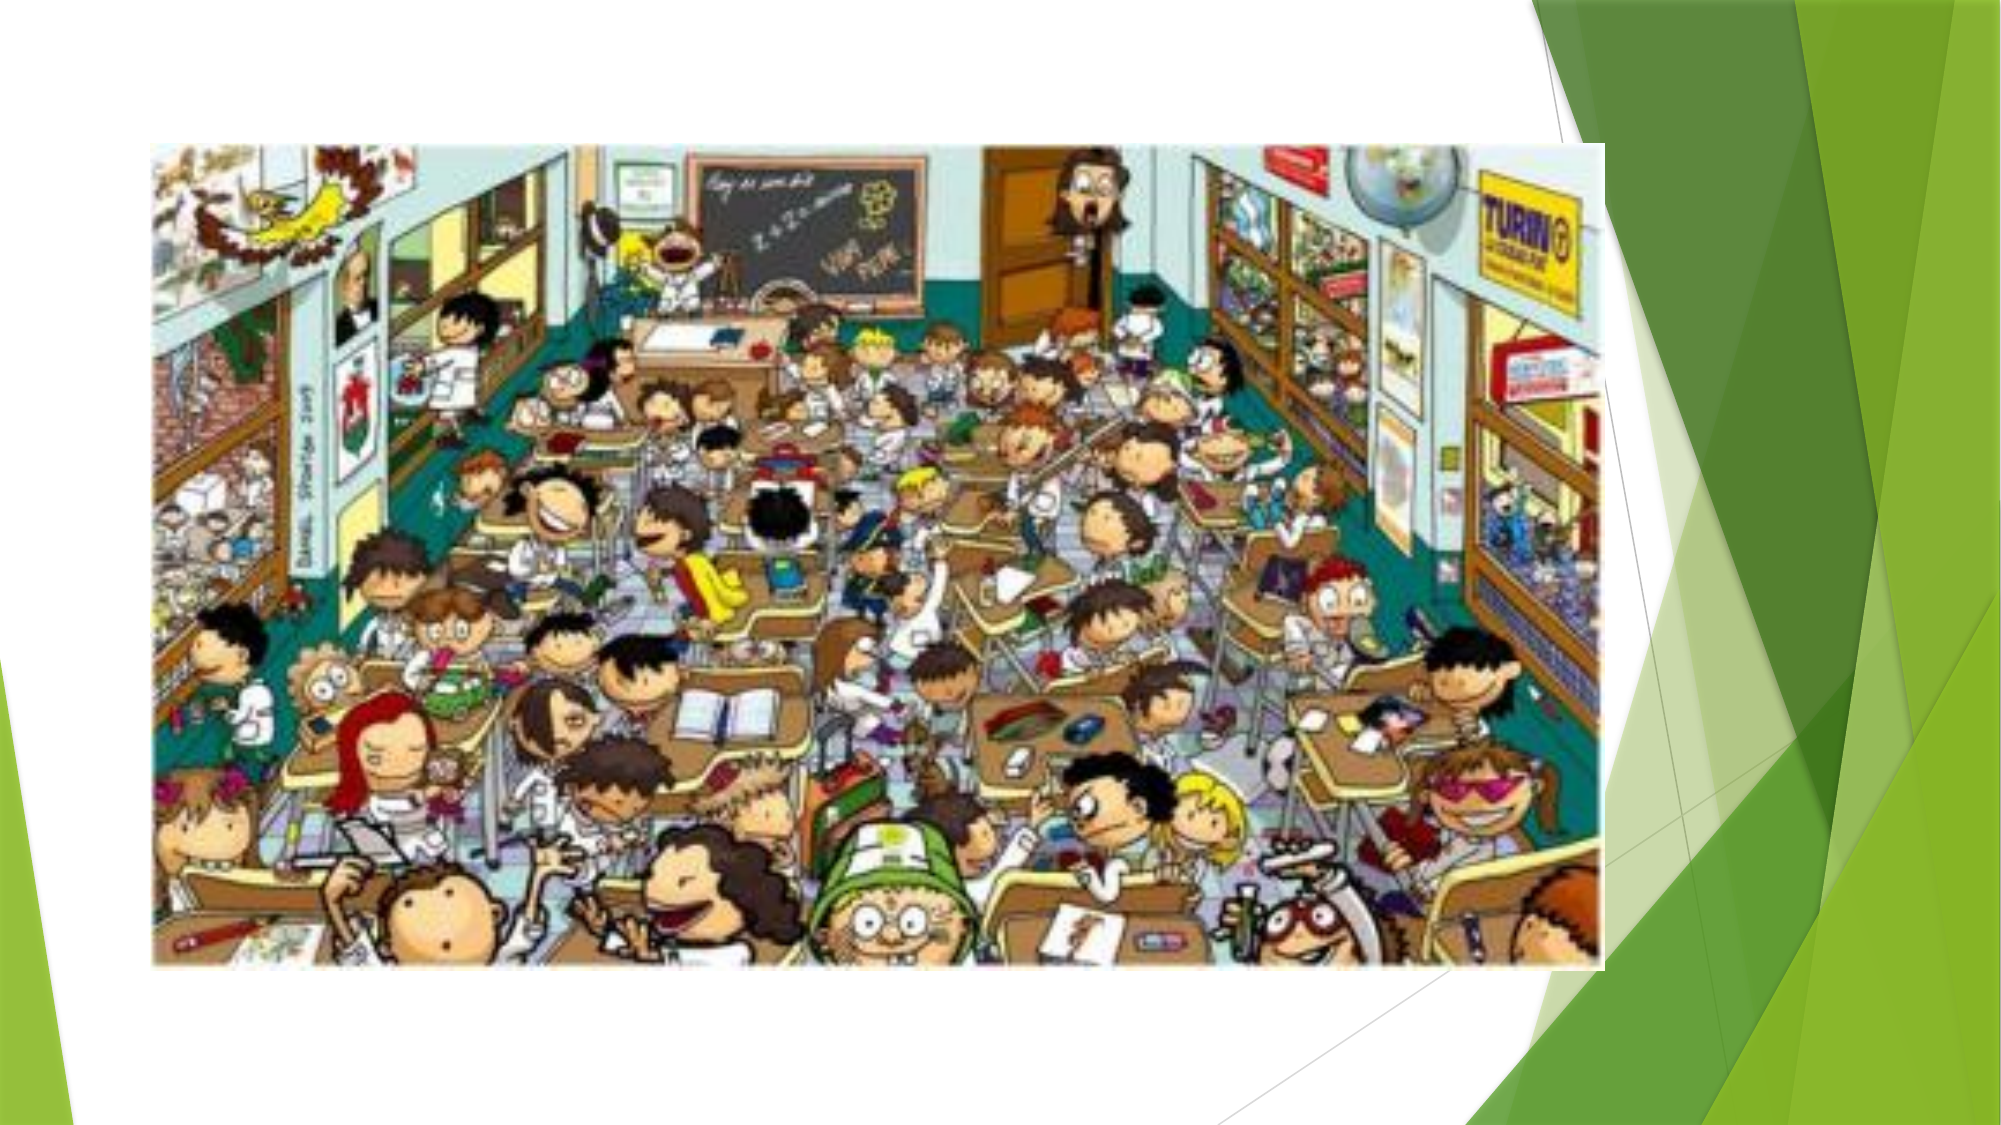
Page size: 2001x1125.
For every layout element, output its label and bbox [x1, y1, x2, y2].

picture [149, 142, 1606, 972]
